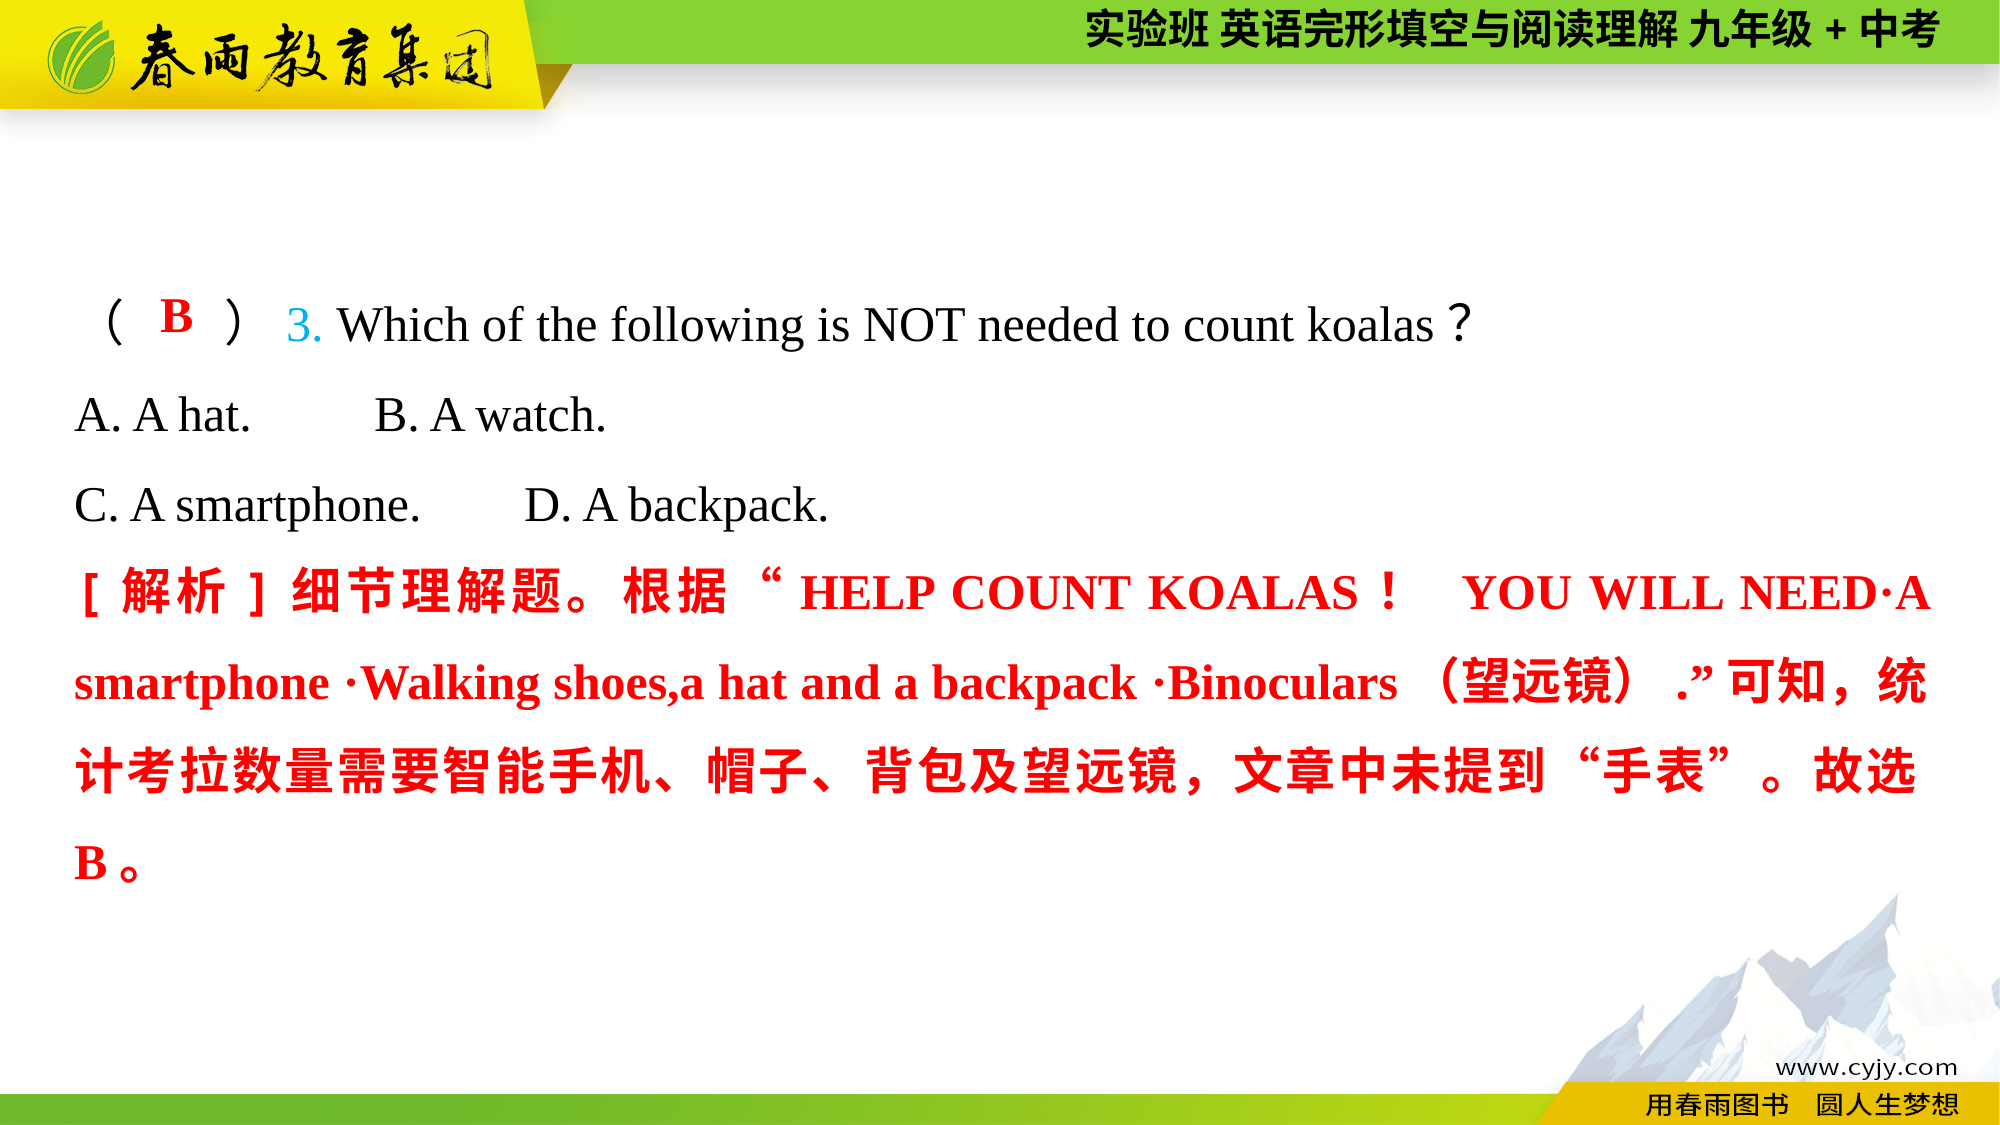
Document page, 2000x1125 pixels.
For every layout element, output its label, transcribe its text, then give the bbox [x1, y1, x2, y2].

list （ ）3. Which of the following is NOT needed to count koalas？ A. A hat. B. A watch. C. A smartphone. D. A backpack. [59, 254, 1944, 543]
picture [0, 0, 2000, 1125]
text_box [解析]细节理解题。根据“HELP COUNT KOALAS！ YOU WILL NEED·A smartphone ·Walking shoes,a hat and a backpack ·Binoculars（望远镜）.”可知，统计考拉数量需要智能手机、帽子、背包及望远镜，文章中未提到“手表”。故选B。 [59, 543, 1944, 898]
text_box B [145, 275, 209, 350]
